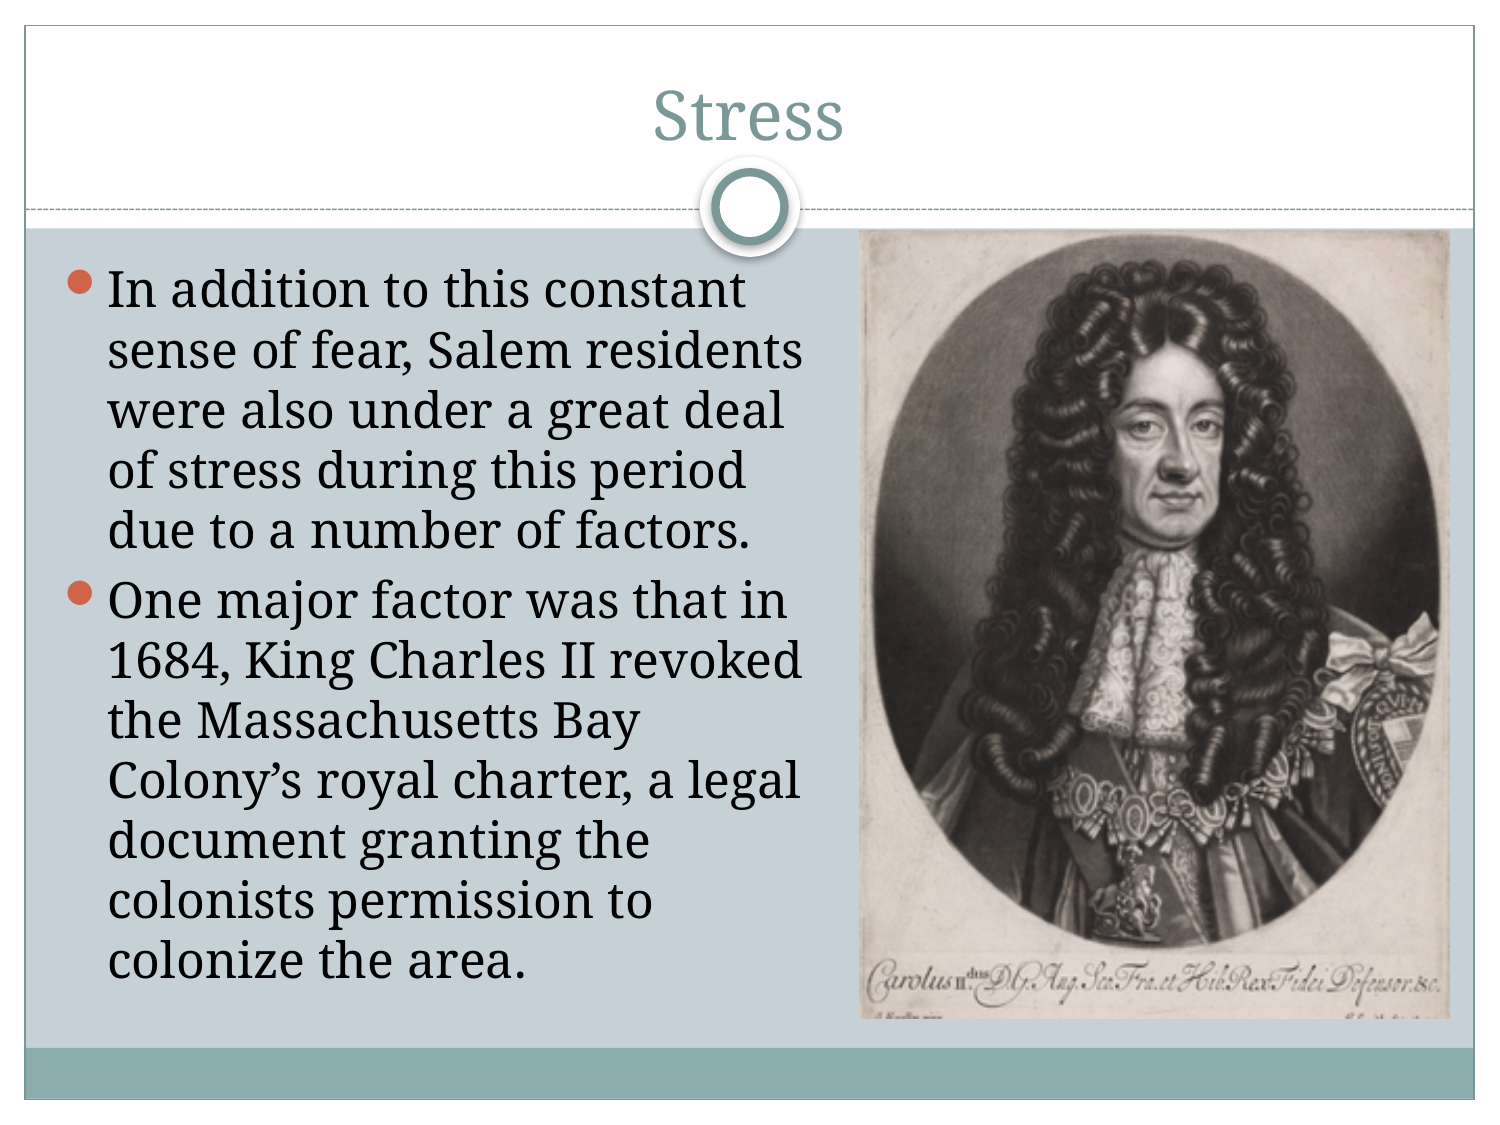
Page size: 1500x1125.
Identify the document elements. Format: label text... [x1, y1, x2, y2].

picture [859, 230, 1450, 1019]
list In addition to this constant sense of fear, Salem residents were also under a great deal of stress during this period due to a number of factors. One major factor was that in 1684, King Charles II revoked the Massachusetts Bay Colony’s royal charter, a legal document granting the colonists permission to colonize the area. [49, 250, 852, 1001]
title Stress [49, 37, 1450, 162]
